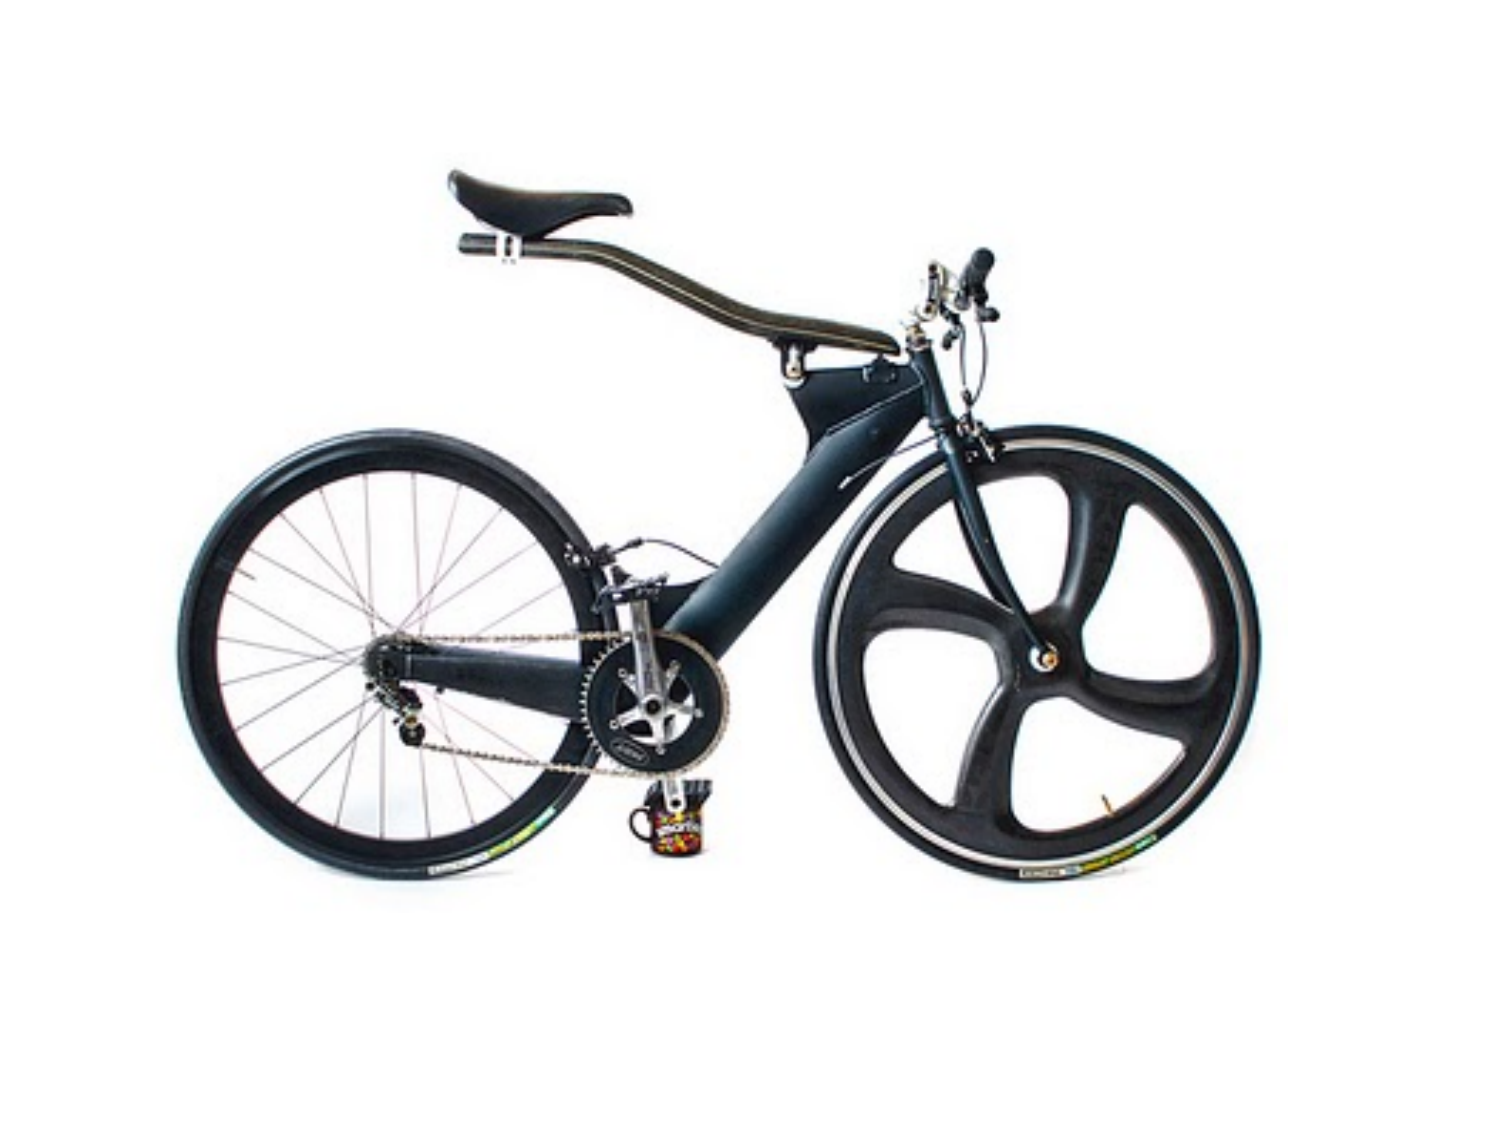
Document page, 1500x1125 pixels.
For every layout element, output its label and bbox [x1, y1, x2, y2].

picture [149, 130, 1288, 913]
